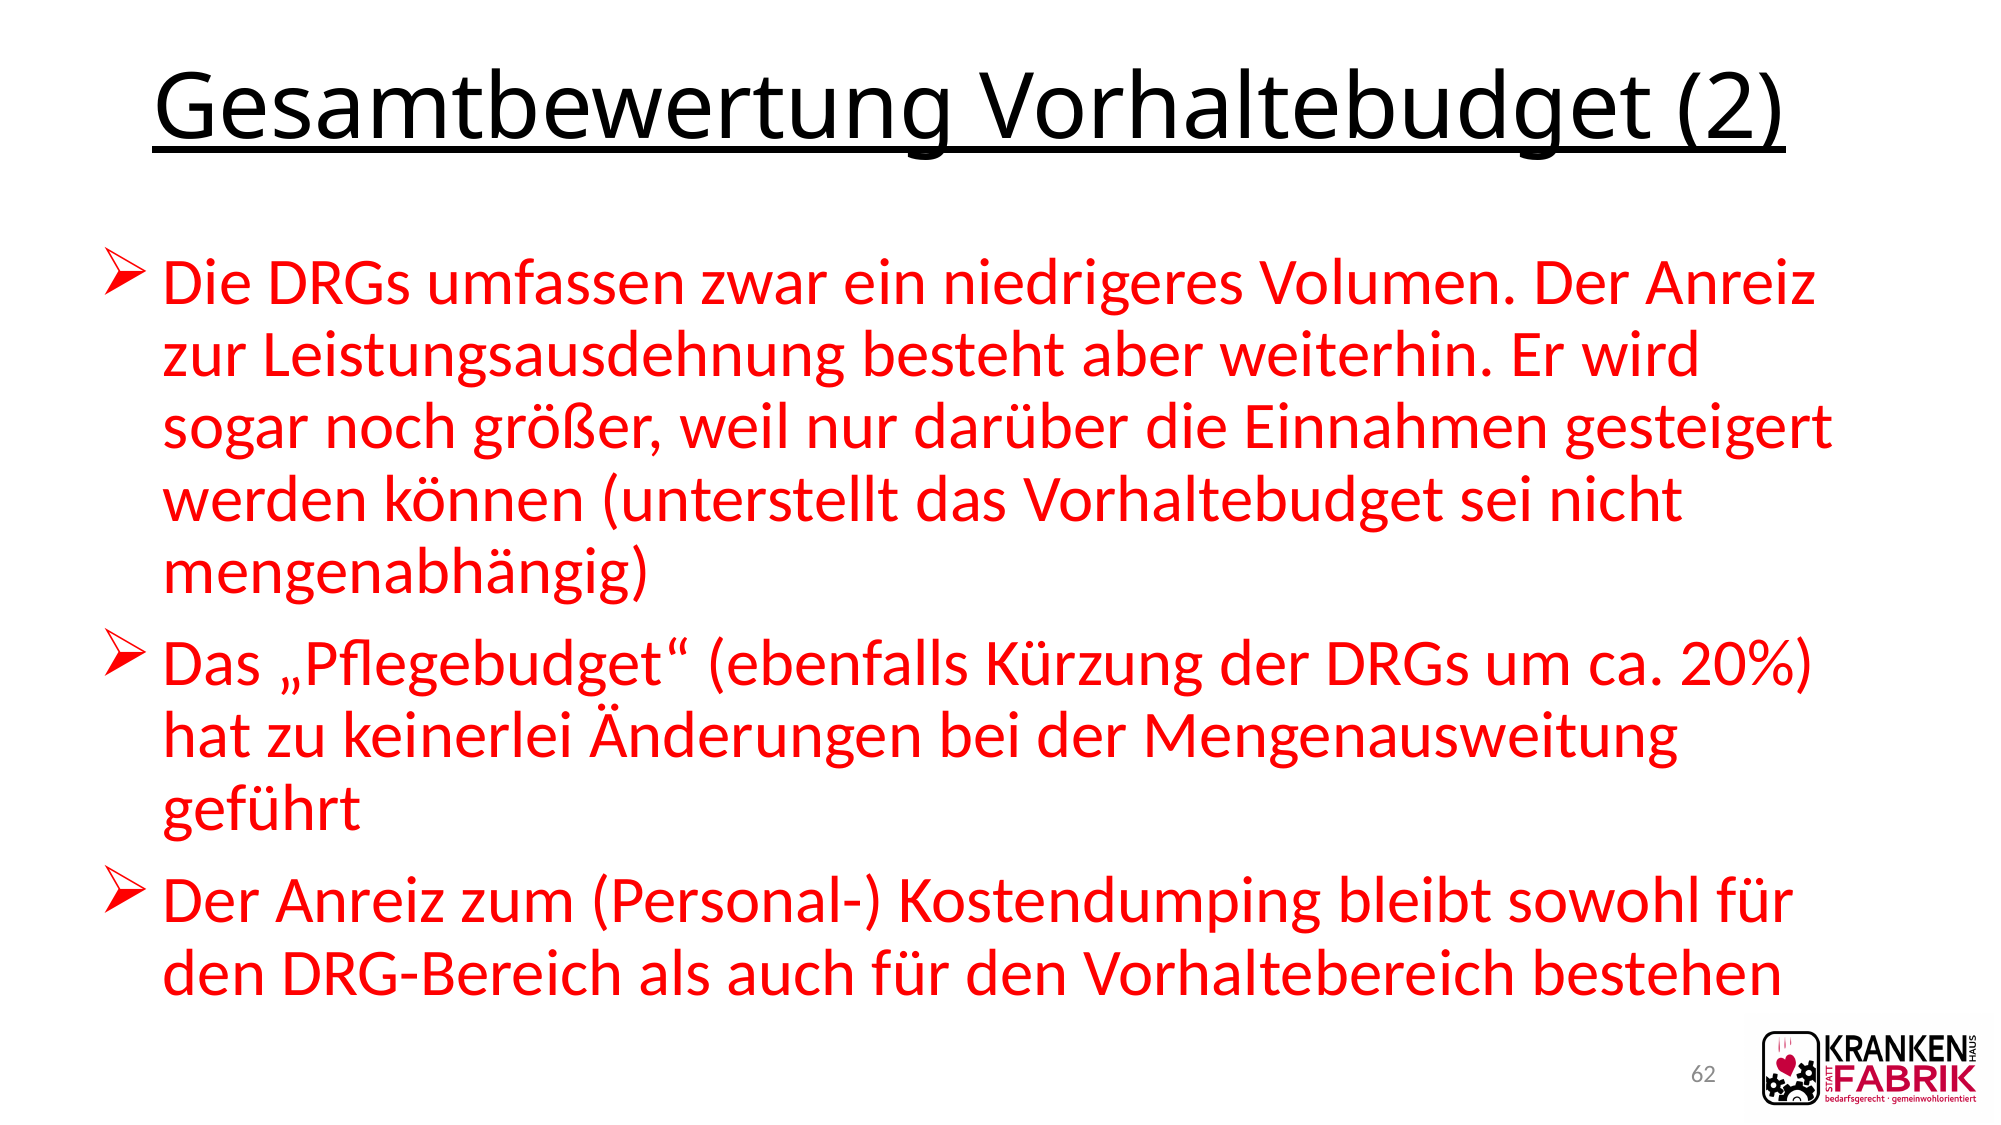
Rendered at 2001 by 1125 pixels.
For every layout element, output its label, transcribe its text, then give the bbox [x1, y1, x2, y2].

list Die DRGs umfassen zwar ein niedrigeres Volumen. Der Anreiz zur Leistungsausdehnung besteht aber weiterhin. Er wird sogar noch größer, weil nur darüber die Einnahmen gesteigert werden können (unterstellt das Vorhaltebudget sei nicht mengenabhängig) Das „Pflegebudget“ (ebenfalls Kürzung der DRGs um ca. 20%) hat zu keinerlei Änderungen bei der Mengenausweitung geführt Der Anreiz zum (Personal-) Kostendumping bleibt sowohl für den DRG-Bereich als auch für den Vorhaltebereich bestehen [84, 239, 1863, 1064]
slide_number 62 [1281, 1042, 1731, 1103]
picture [1744, 1013, 1994, 1123]
title Gesamtbewertung Vorhaltebudget (2) [137, 0, 1863, 218]
